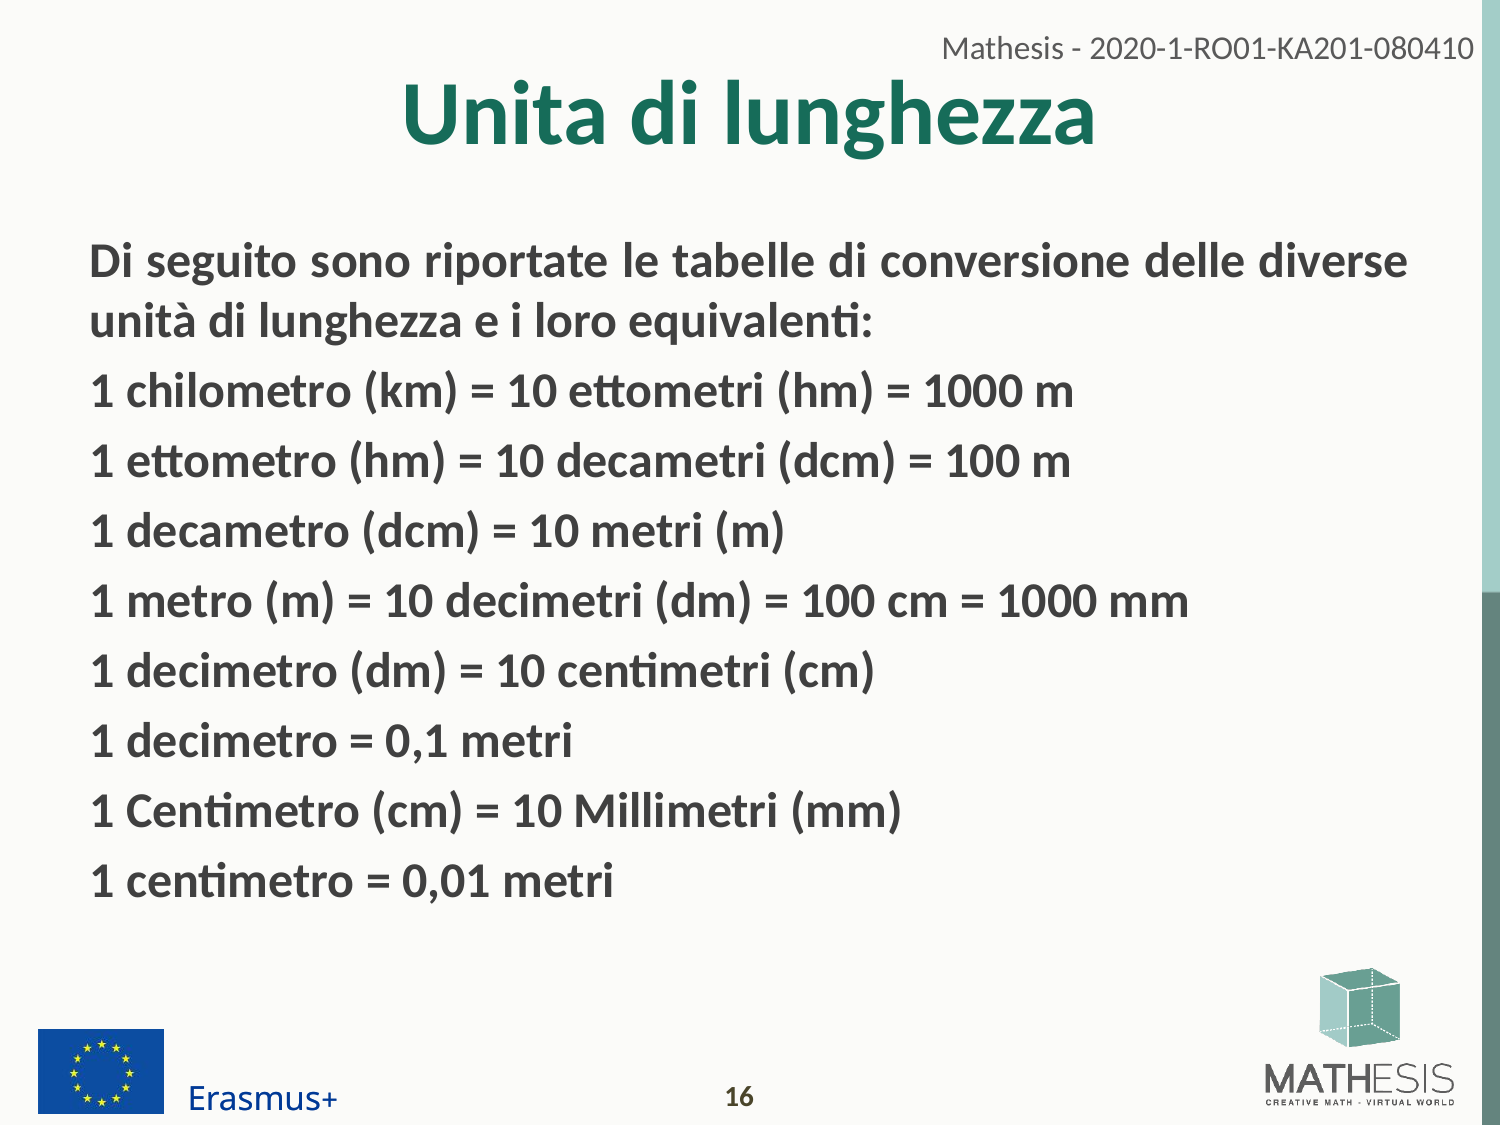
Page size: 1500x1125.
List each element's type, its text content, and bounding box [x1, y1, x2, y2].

picture [38, 1029, 164, 1114]
list Di seguito sono riportate le tabelle di conversione delle diverse unità di lunghezza e i loro equivalenti: 1 chilometro (km) = 10 ettometri (hm) = 1000 m 1 ettometro (hm) = 10 decametri (dcm) = 100 m 1 decametro (dcm) = 10 metri (m) 1 metro (m) = 10 decimetri (dm) = 100 cm = 1000 mm 1 decimetro (dm) = 10 centimetri (cm) 1 decimetro = 0,1 metri 1 Centimetro (cm) = 10 Millimetri (mm) 1 centimetro = 0,01 metri 1 millimetro = 0,001 metro [75, 219, 1425, 963]
title Unita di lunghezza [75, 45, 1425, 219]
